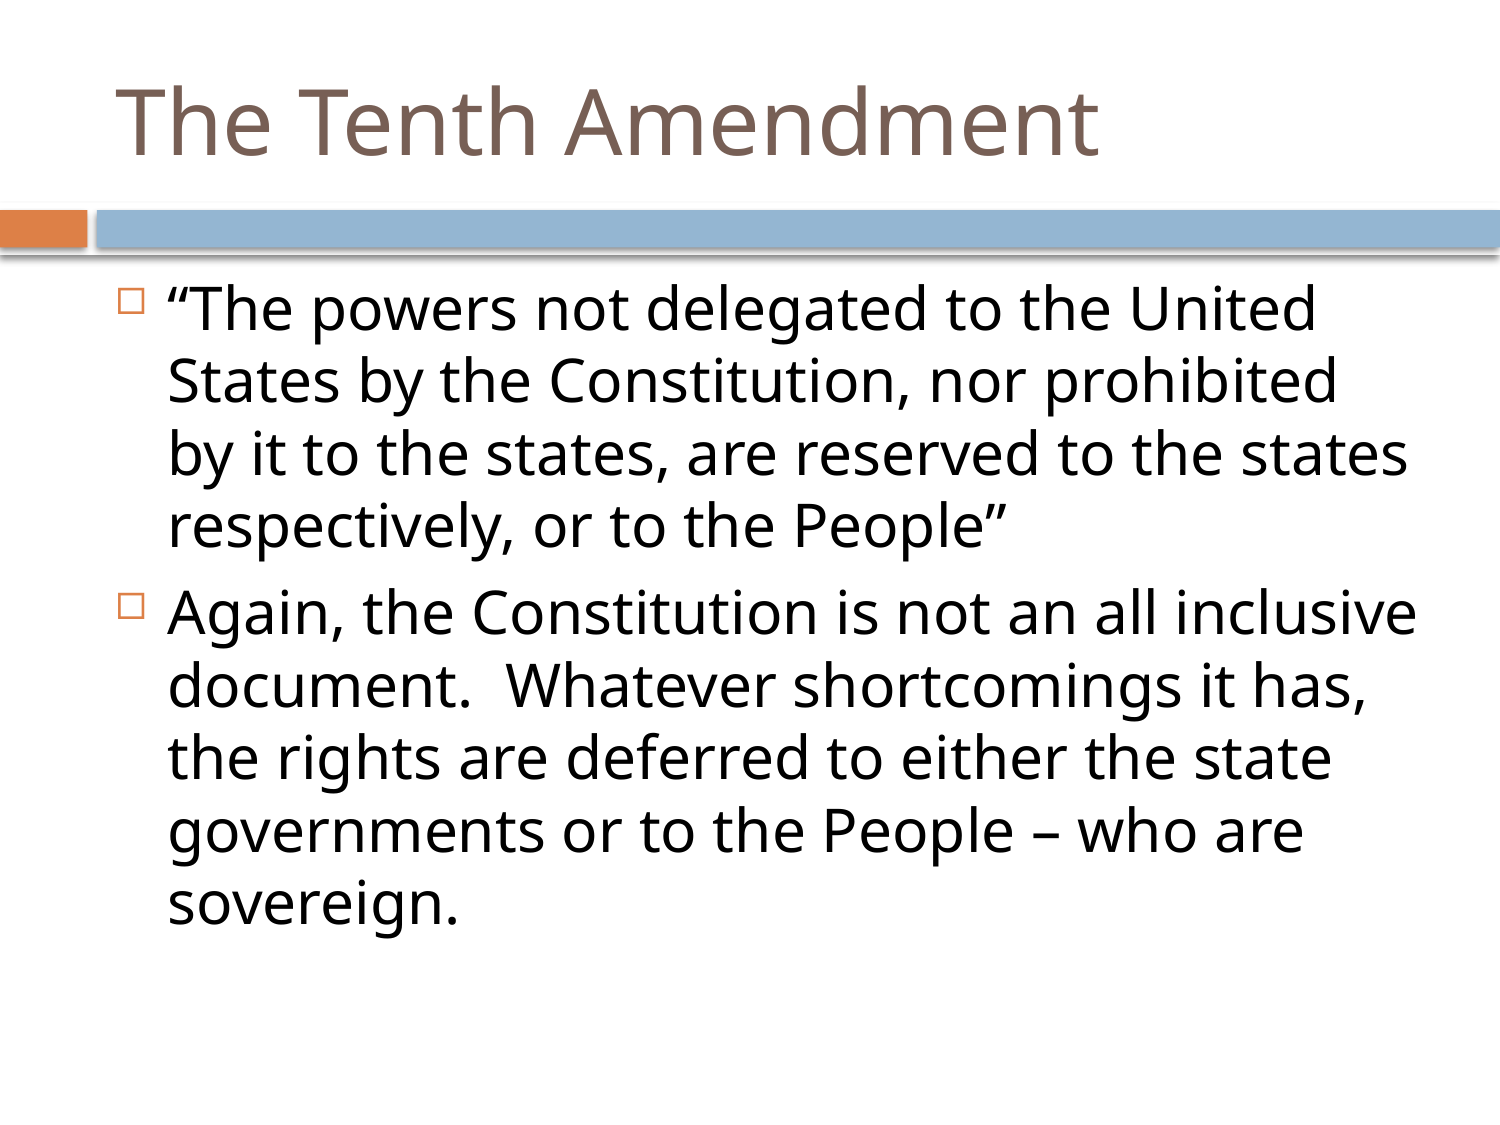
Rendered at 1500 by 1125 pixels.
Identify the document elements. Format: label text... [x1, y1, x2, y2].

list “The powers not delegated to the United States by the Constitution, nor prohibited by it to the states, are reserved to the states respectively, or to the People” Again, the Constitution is not an all inclusive document. Whatever shortcomings it has, the rights are deferred to either the state governments or to the People – who are sovereign. [100, 262, 1438, 1000]
title The Tenth Amendment [100, 37, 1438, 200]
